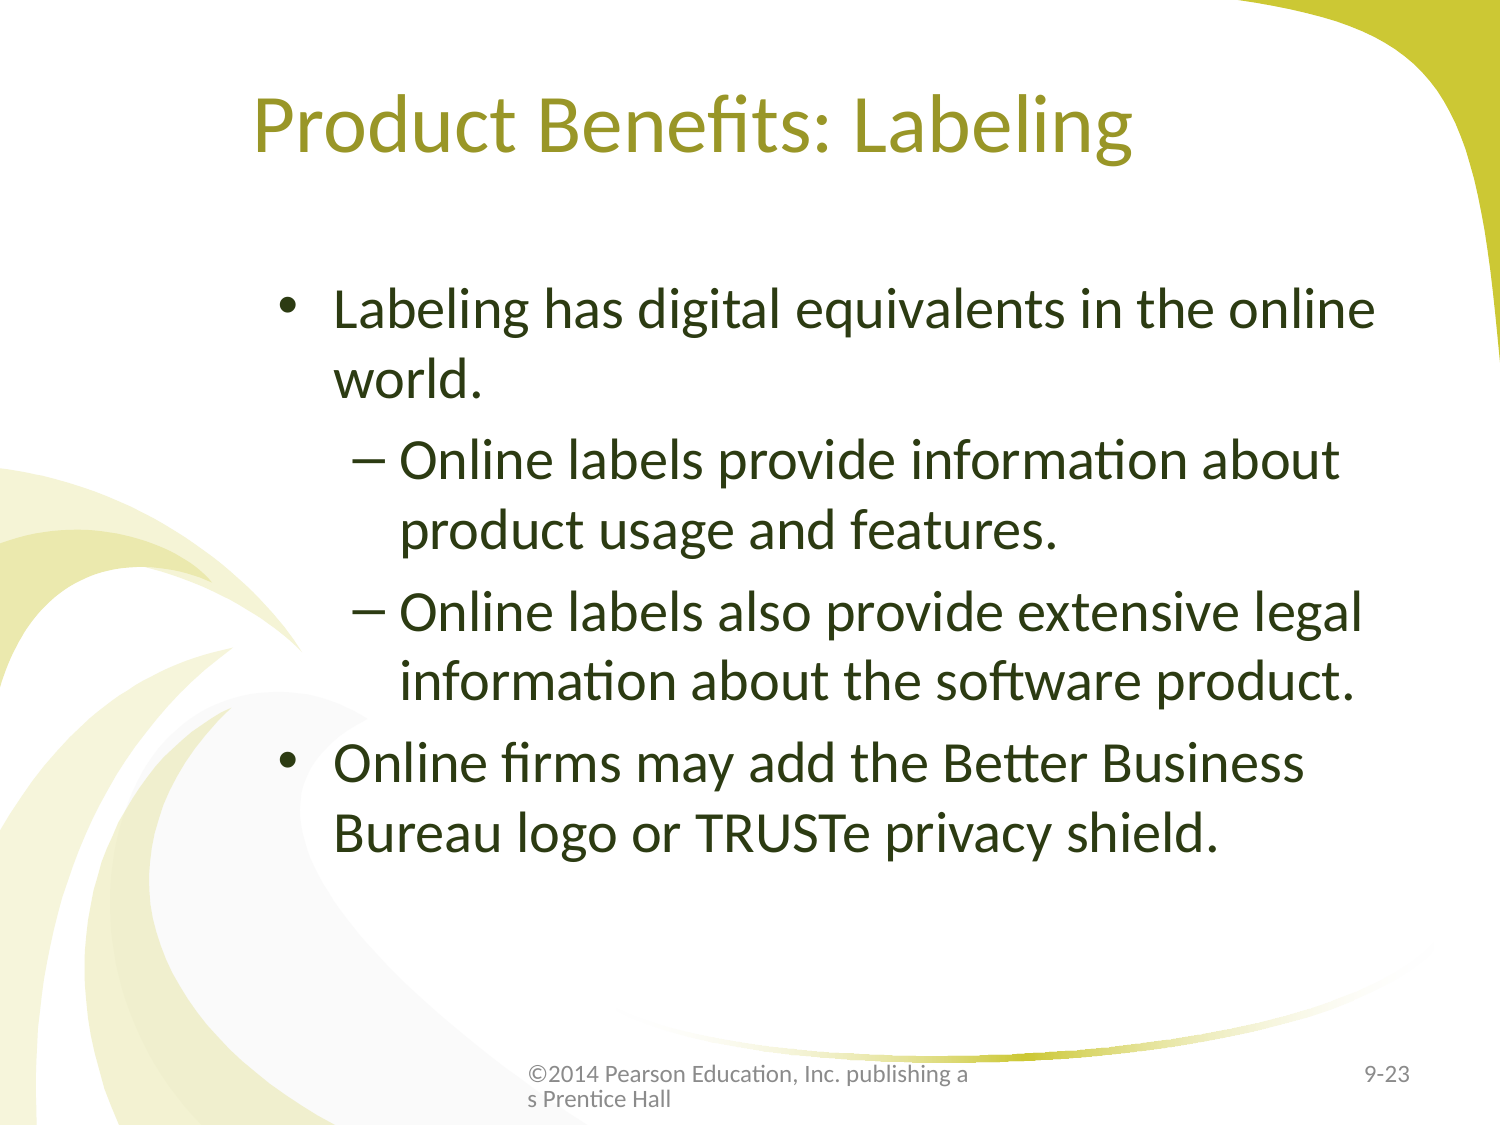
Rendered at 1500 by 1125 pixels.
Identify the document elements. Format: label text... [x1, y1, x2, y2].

list Labeling has digital equivalents in the online world. Online labels provide information about product usage and features. Online labels also provide extensive legal information about the software product. Online firms may add the Better Business Bureau logo or TRUSTe privacy shield. [262, 262, 1438, 1000]
footer ©2014 Pearson Education, Inc. publishing as Prentice Hall [512, 1042, 988, 1103]
title Product Benefits: Labeling [237, 37, 1438, 200]
slide_number 9-23 [1074, 1042, 1425, 1103]
